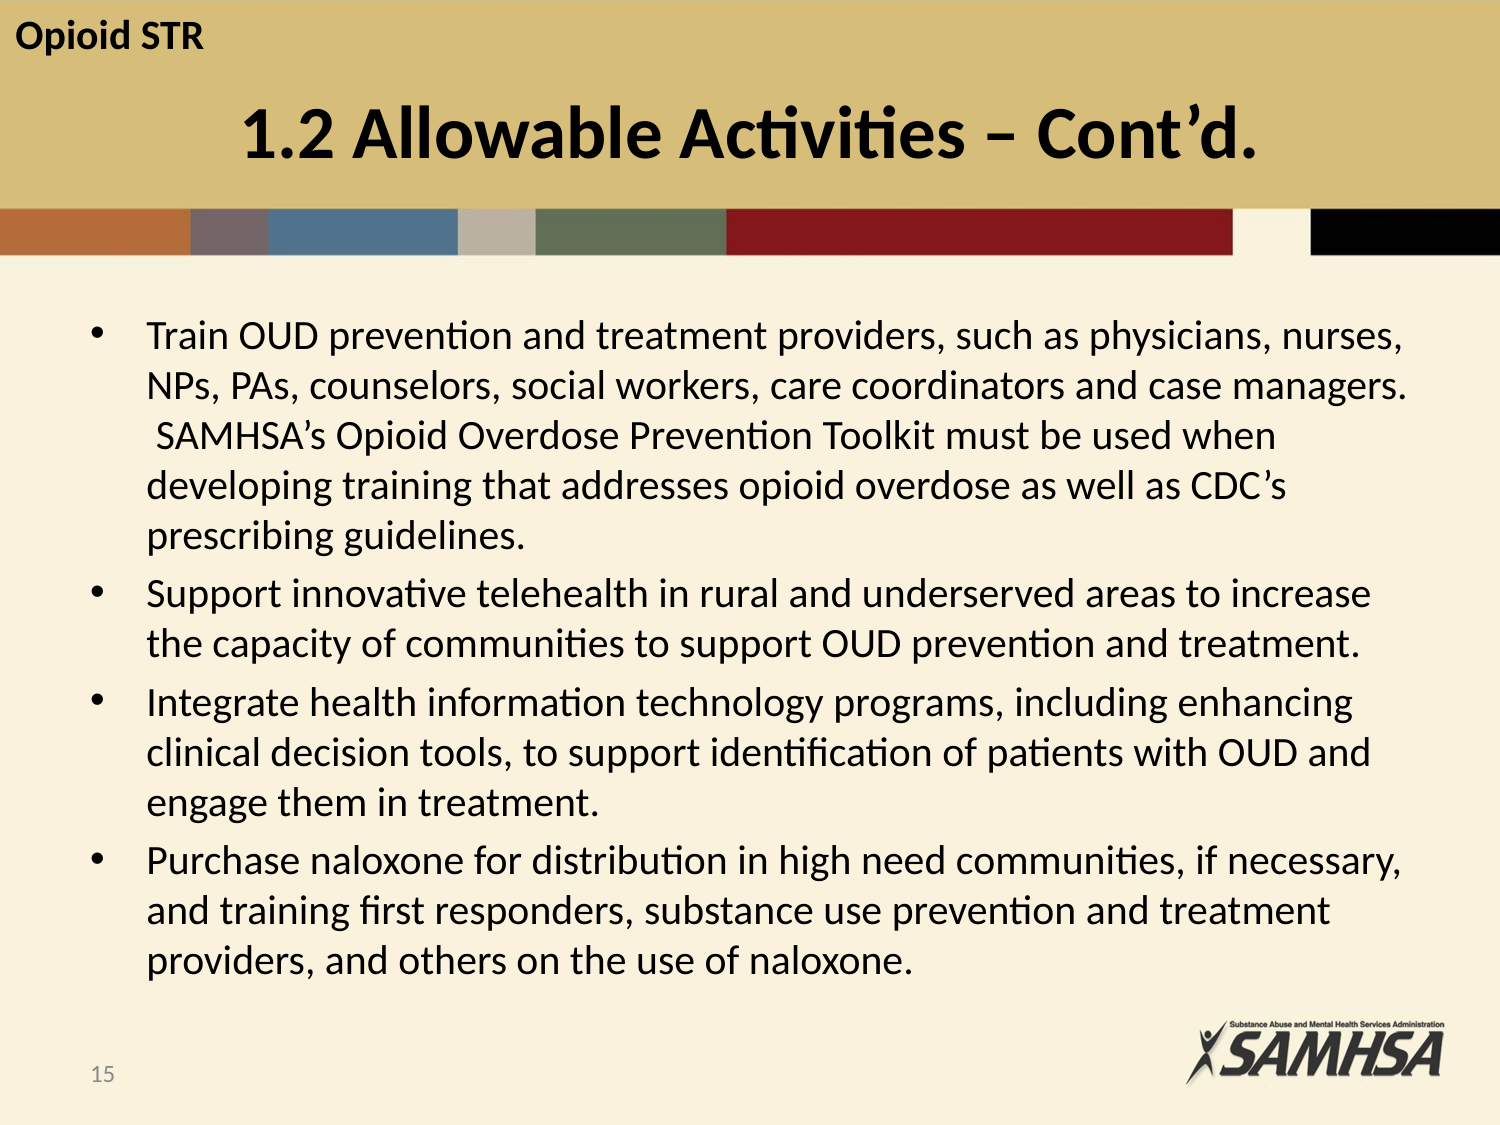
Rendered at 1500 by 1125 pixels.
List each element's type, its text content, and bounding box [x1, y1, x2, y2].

title 1.2 Allowable Activities – Cont’d. [74, 44, 1426, 213]
list Train OUD prevention and treatment providers, such as physicians, nurses, NPs, PAs, counselors, social workers, care coordinators and case managers. SAMHSA’s Opioid Overdose Prevention Toolkit must be used when developing training that addresses opioid overdose as well as CDC’s prescribing guidelines. Support innovative telehealth in rural and underserved areas to increase the capacity of communities to support OUD prevention and treatment. Integrate health information technology programs, including enhancing clinical decision tools, to support identification of patients with OUD and engage them in treatment. Purchase naloxone for distribution in high need communities, if necessary, and training first responders, substance use prevention and treatment providers, and others on the use of naloxone. [74, 299, 1426, 1006]
picture [0, 0, 1500, 1125]
slide_number 15 [75, 1042, 425, 1103]
